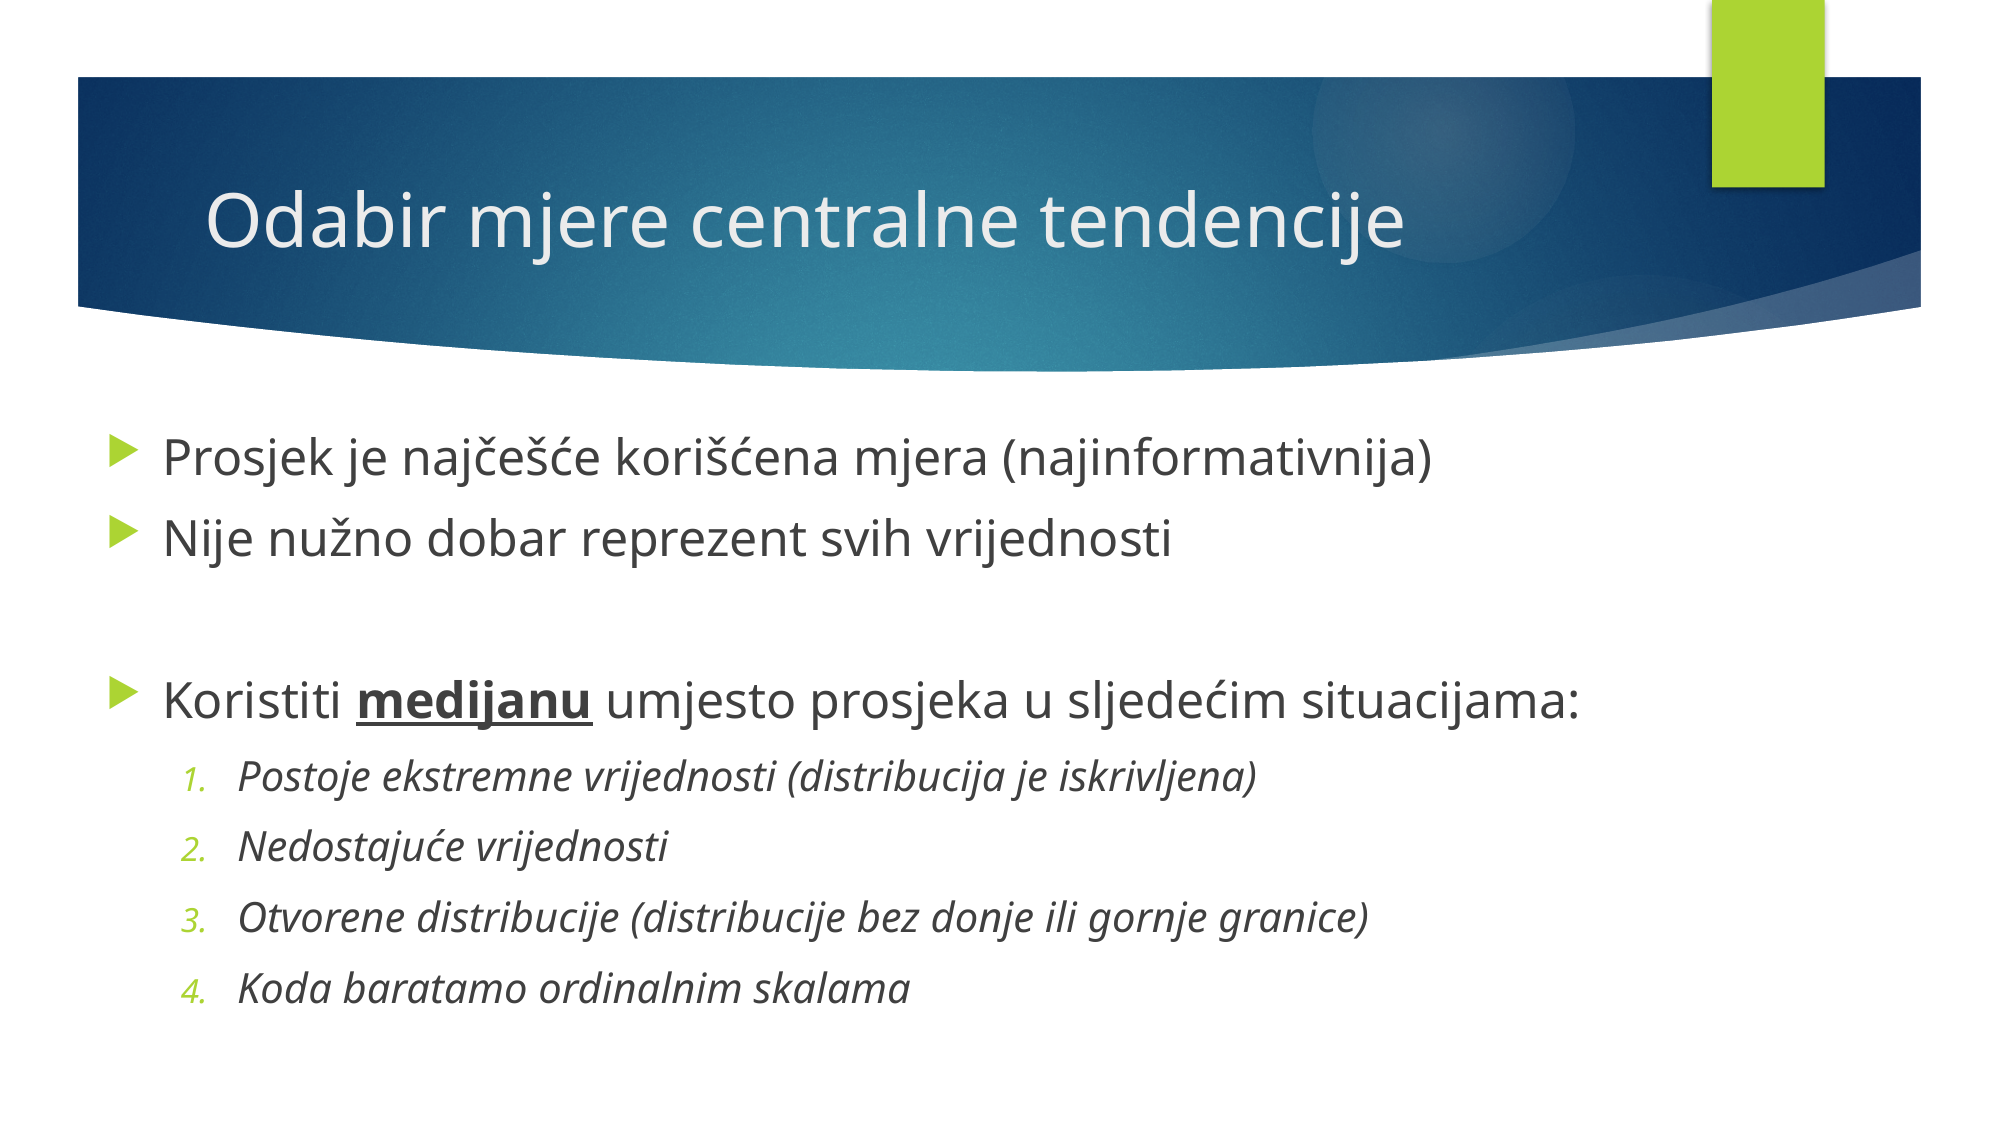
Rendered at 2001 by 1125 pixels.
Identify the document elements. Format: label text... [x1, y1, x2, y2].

title Odabir mjere centralne tendencije [189, 159, 1627, 276]
list Prosjek je najčešće korišćena mjera (najinformativnija) Nije nužno dobar reprezent svih vrijednosti Koristiti medijanu umjesto prosjeka u sljedećim situacijama: Postoje ekstremne vrijednosti (distribucija je iskrivljena) Nedostajuće vrijednosti Otvorene distribucije (distribucije bez donje ili gornje granice) Koda baratamo ordinalnim skalama [90, 418, 1911, 1070]
